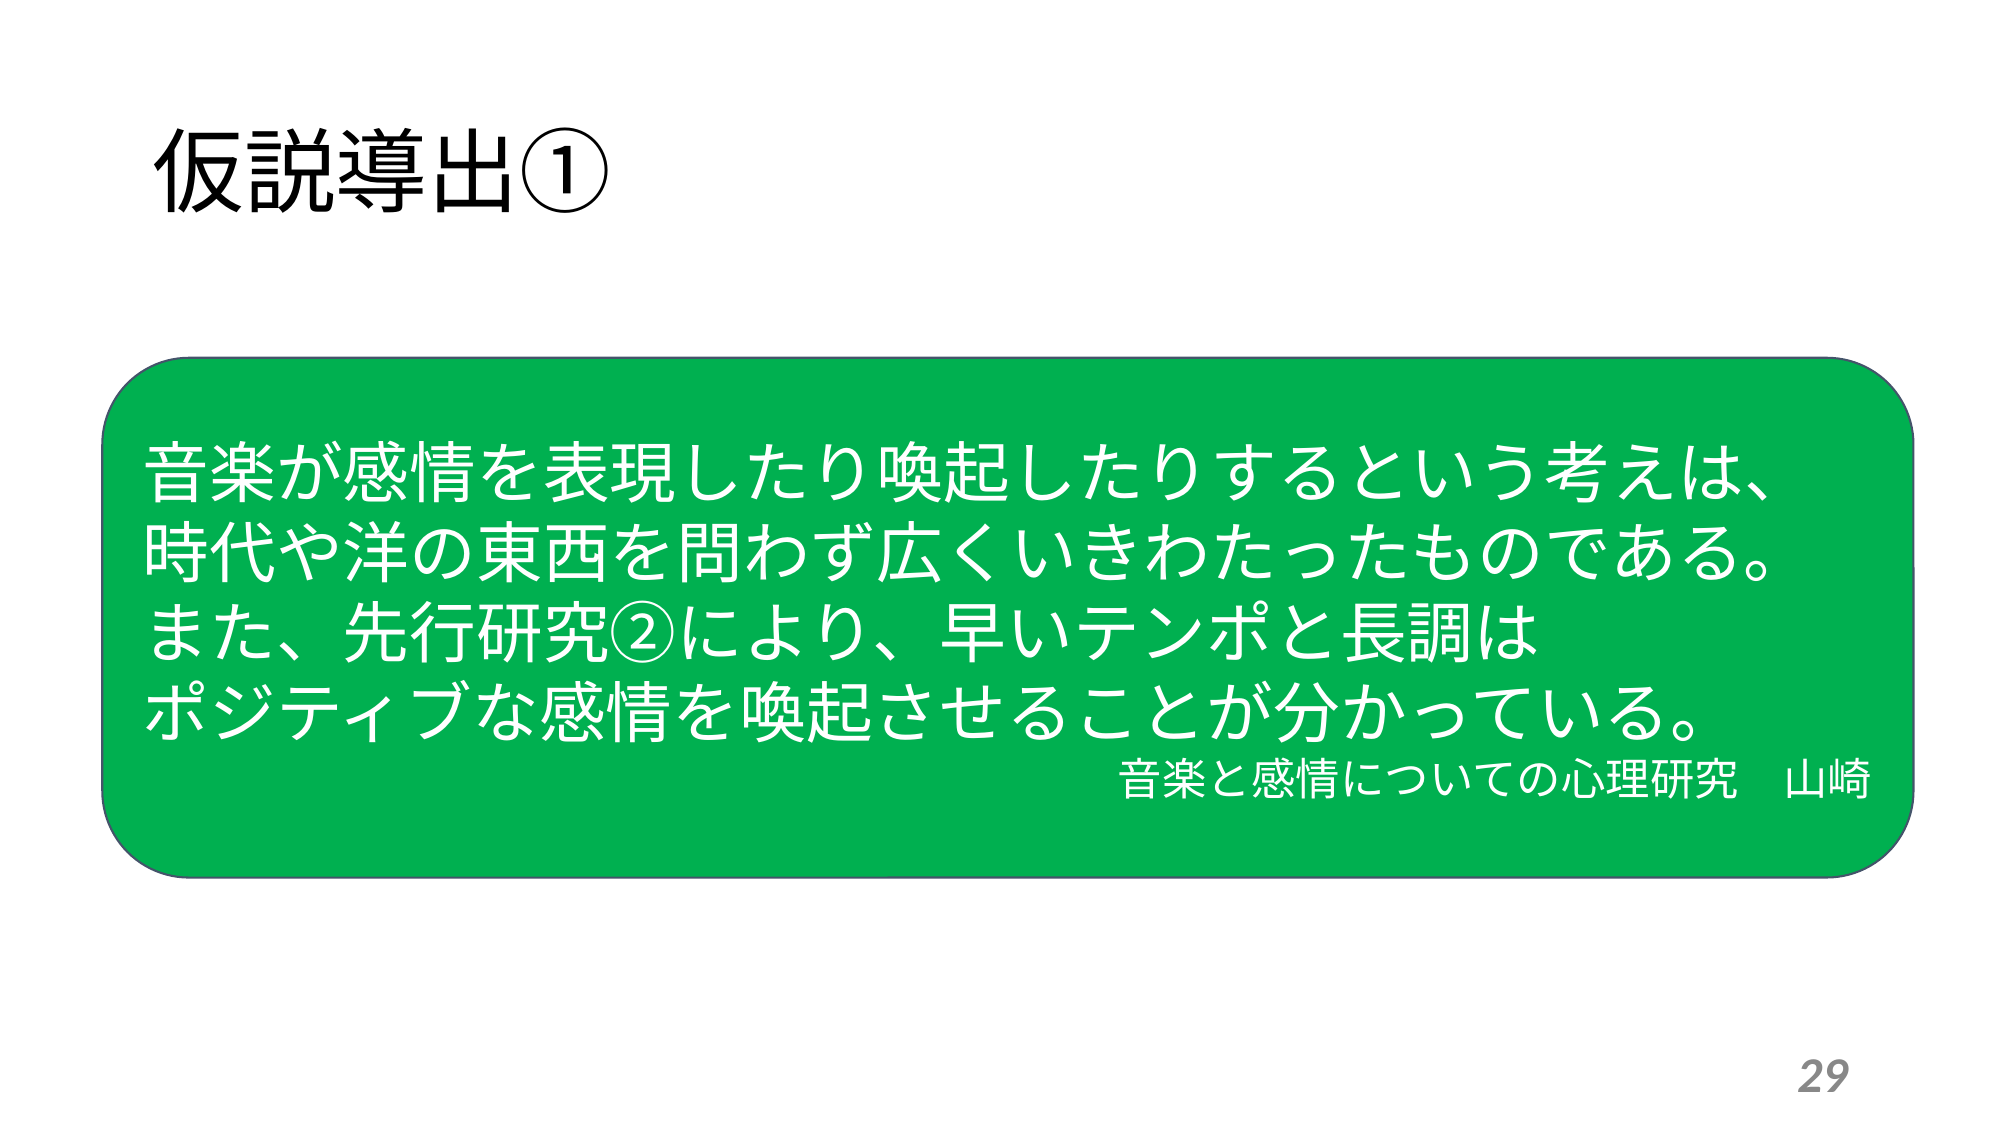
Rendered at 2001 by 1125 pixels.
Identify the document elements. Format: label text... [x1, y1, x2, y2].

slide_number 29 [1412, 1042, 1863, 1103]
text_box 音楽が感情を表現したり喚起したりするという考えは、時代や洋の東西を問わず広くいきわたったものである。 また、先行研究②により、早いテンポと長調は ポジティブな感情を喚起させることが分かっている。 音楽と感情についての心理研究 山崎 [102, 357, 1914, 878]
title 仮説導出① [137, 59, 1863, 278]
